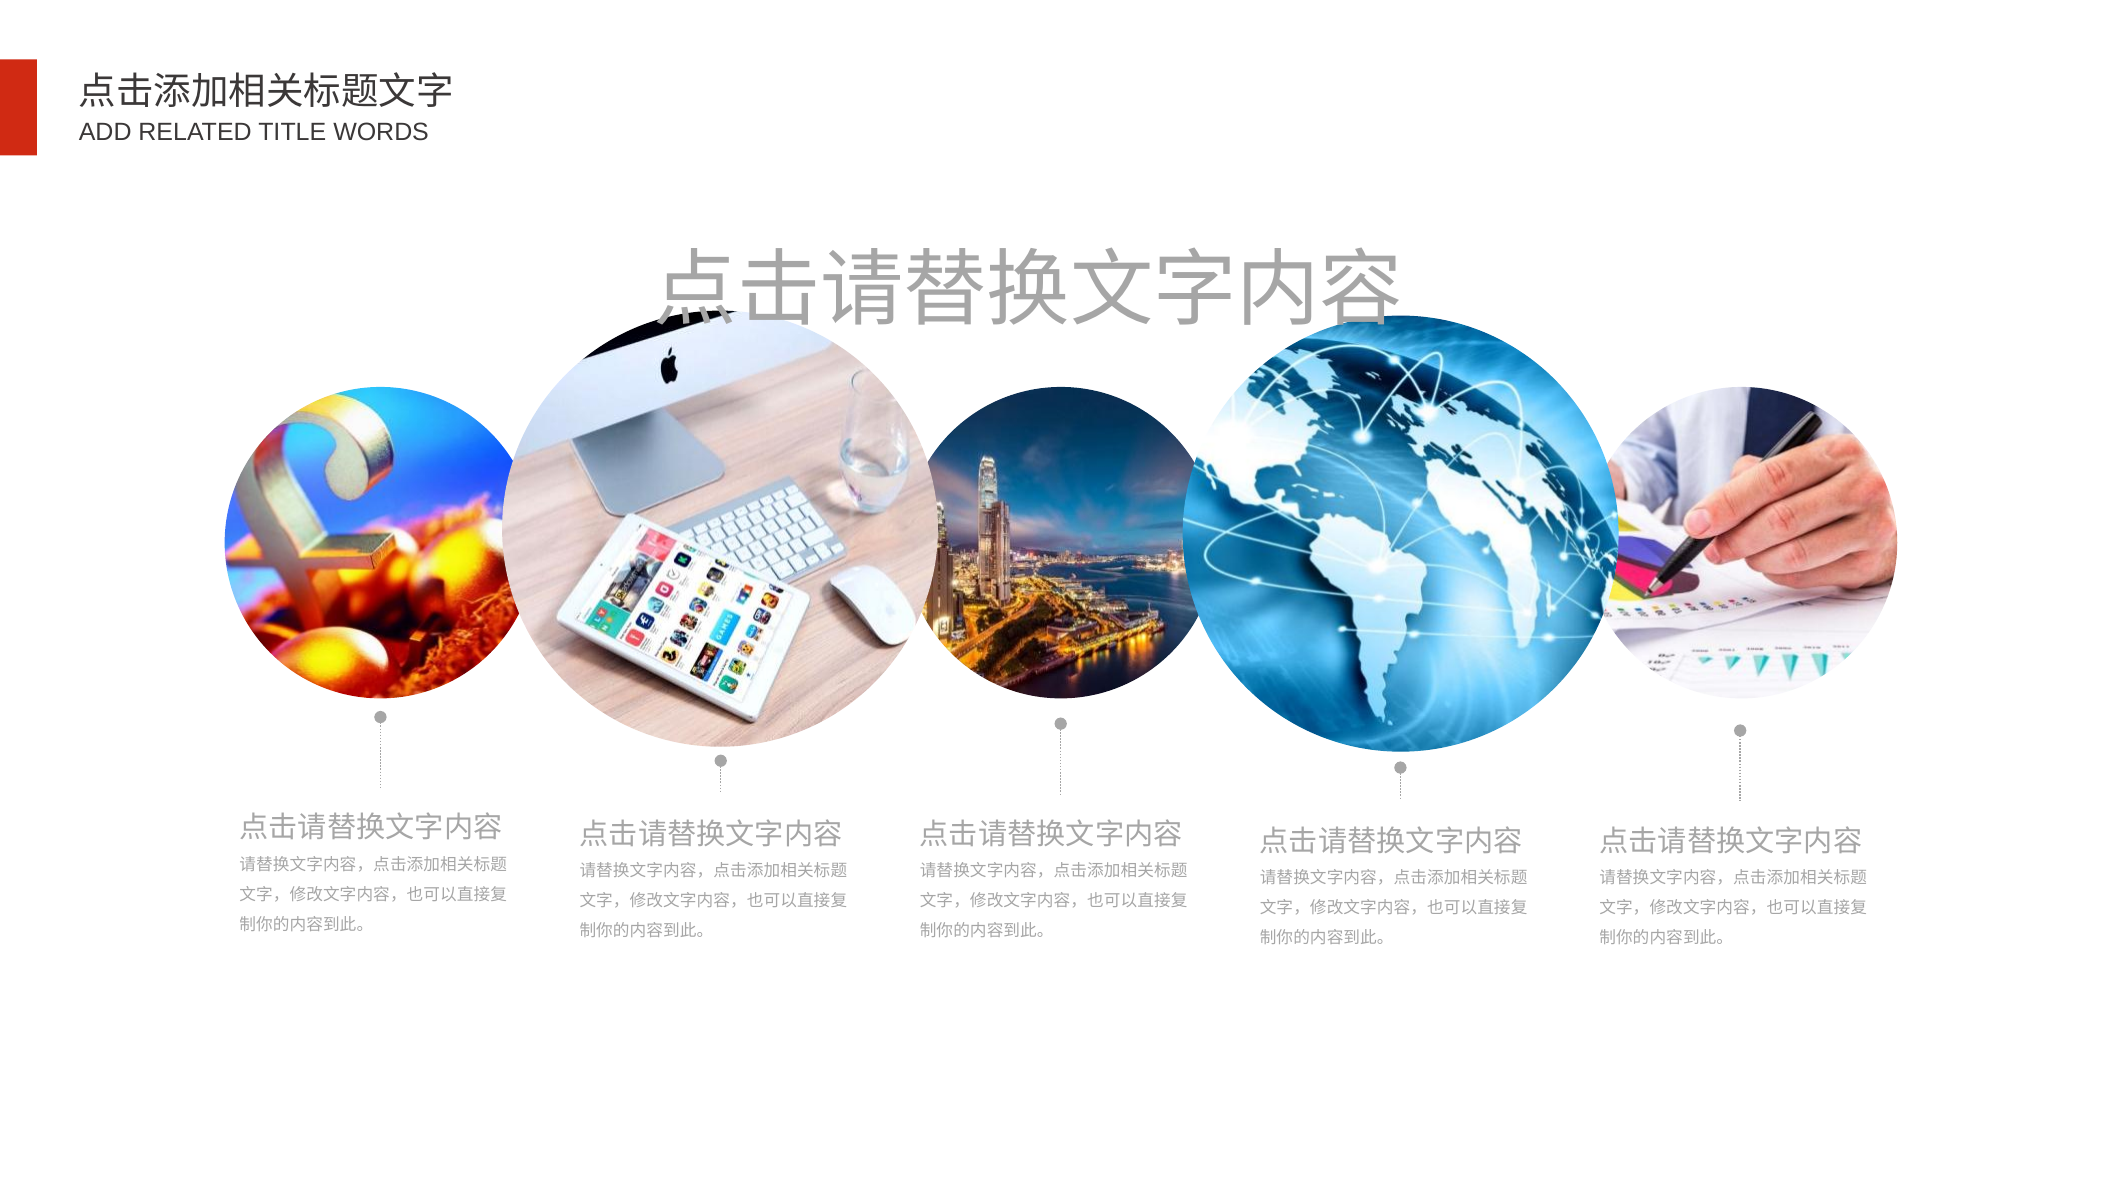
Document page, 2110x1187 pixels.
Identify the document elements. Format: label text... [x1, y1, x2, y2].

text_box 点击请替换文字内容 请替换文字内容，点击添加相关标题文字，修改文字内容，也可以直接复制你的内容到此。 [224, 781, 537, 944]
text_box [1181, 326, 1620, 753]
text_box [501, 325, 940, 748]
text_box 点击请替换文字内容 [639, 178, 1471, 343]
text_box 点击添加相关标题文字 [62, 59, 470, 121]
text_box 点击请替换文字内容 请替换文字内容，点击添加相关标题文字，修改文字内容，也可以直接复制你的内容到此。 [1244, 794, 1557, 957]
text_box 点击请替换文字内容 请替换文字内容，点击添加相关标题文字，修改文字内容，也可以直接复制你的内容到此。 [904, 787, 1217, 950]
text_box ADD RELATED TITLE WORDS [62, 107, 446, 154]
text_box [1604, 385, 1899, 700]
text_box 点击请替换文字内容 请替换文字内容，点击添加相关标题文字，修改文字内容，也可以直接复制你的内容到此。 [564, 787, 877, 950]
text_box [922, 385, 1198, 700]
text_box [223, 385, 519, 700]
text_box 点击请替换文字内容 请替换文字内容，点击添加相关标题文字，修改文字内容，也可以直接复制你的内容到此。 [1584, 794, 1897, 957]
